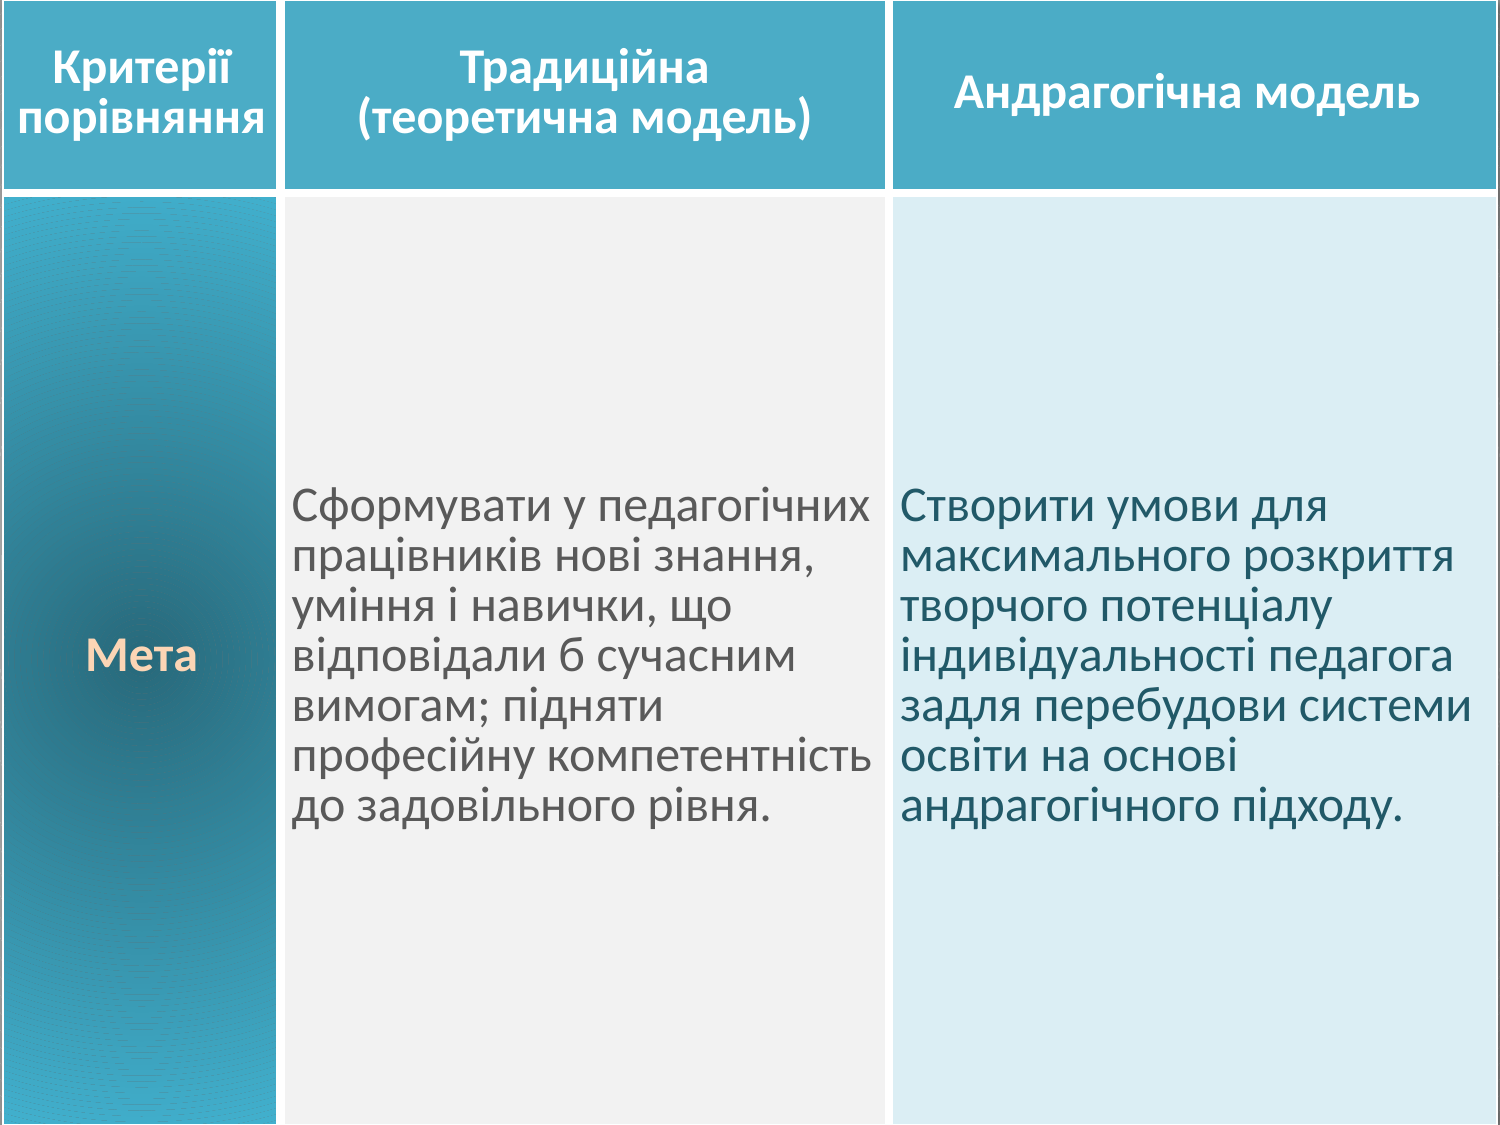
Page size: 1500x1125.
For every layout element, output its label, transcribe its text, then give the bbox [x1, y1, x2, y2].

table_header Андрагогічна модель [893, 1, 1496, 189]
table_header Традиційна (теоретична модель) [285, 1, 885, 189]
table_header Критерії порівняння [4, 1, 276, 189]
table_cell Створити умови для максимального розкриття творчого потенціалу індивідуальності педагога задля перебудови системи освіти на основі андрагогічного підходу. [893, 197, 1496, 1124]
table_cell Мета [4, 197, 276, 1124]
table_cell Сформувати у педагогічних працівників нові знання, уміння і навички, що відповідали б сучасним вимогам; підняти професійну компетентність до задовільного рівня. [285, 197, 885, 1124]
